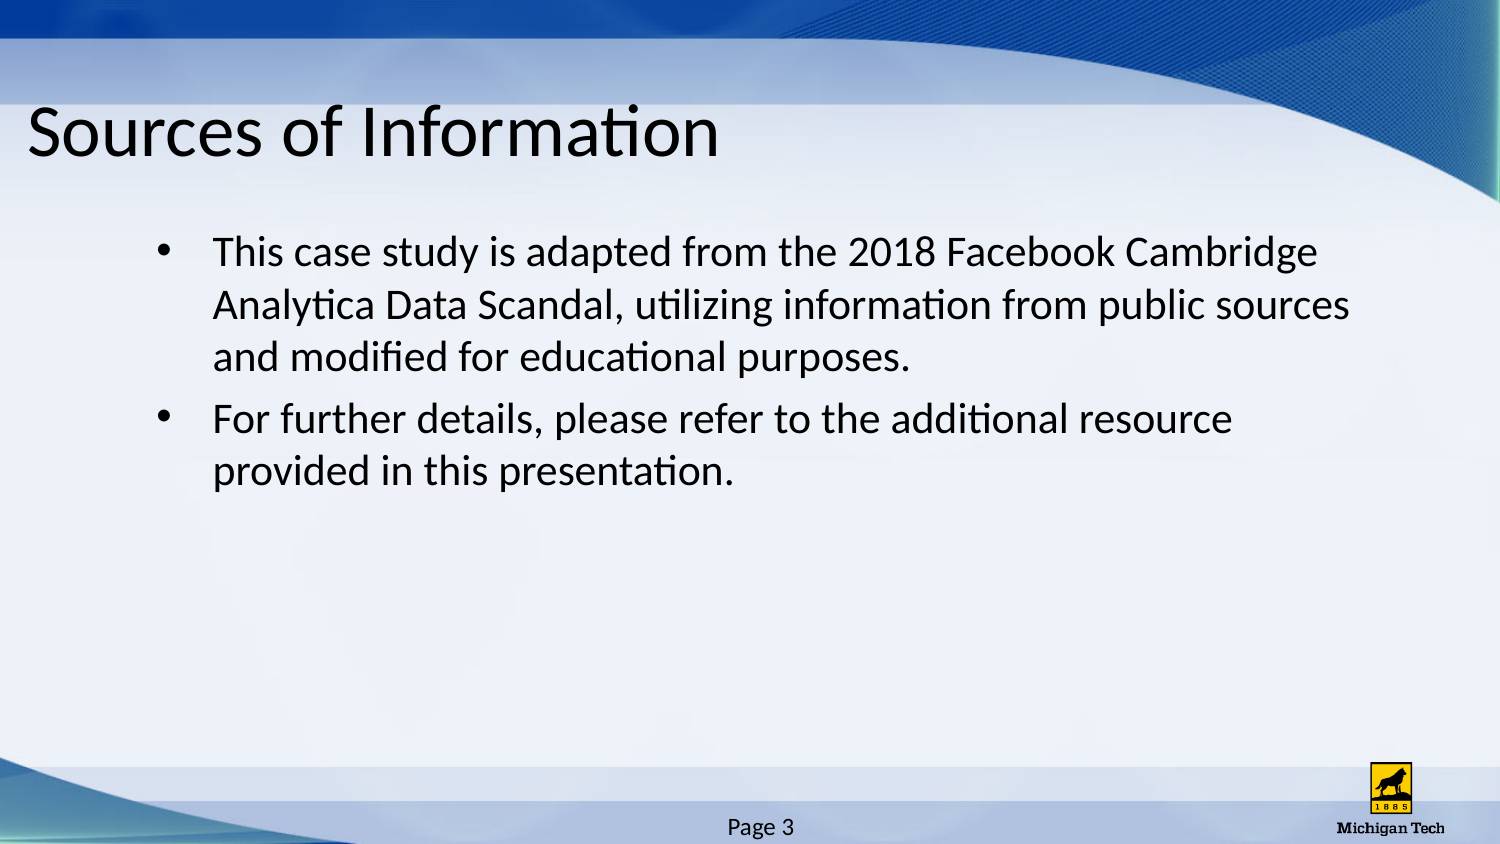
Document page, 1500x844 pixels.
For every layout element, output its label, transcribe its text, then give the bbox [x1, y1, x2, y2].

title Sources of Information [12, 56, 1263, 197]
picture [0, 0, 1500, 844]
text_box This case study is adapted from the 2018 Facebook Cambridge Analytica Data Scandal, utilizing information from public sources and modified for educational purposes. For further details, please refer to the additional resource provided in this presentation. [141, 215, 1406, 722]
